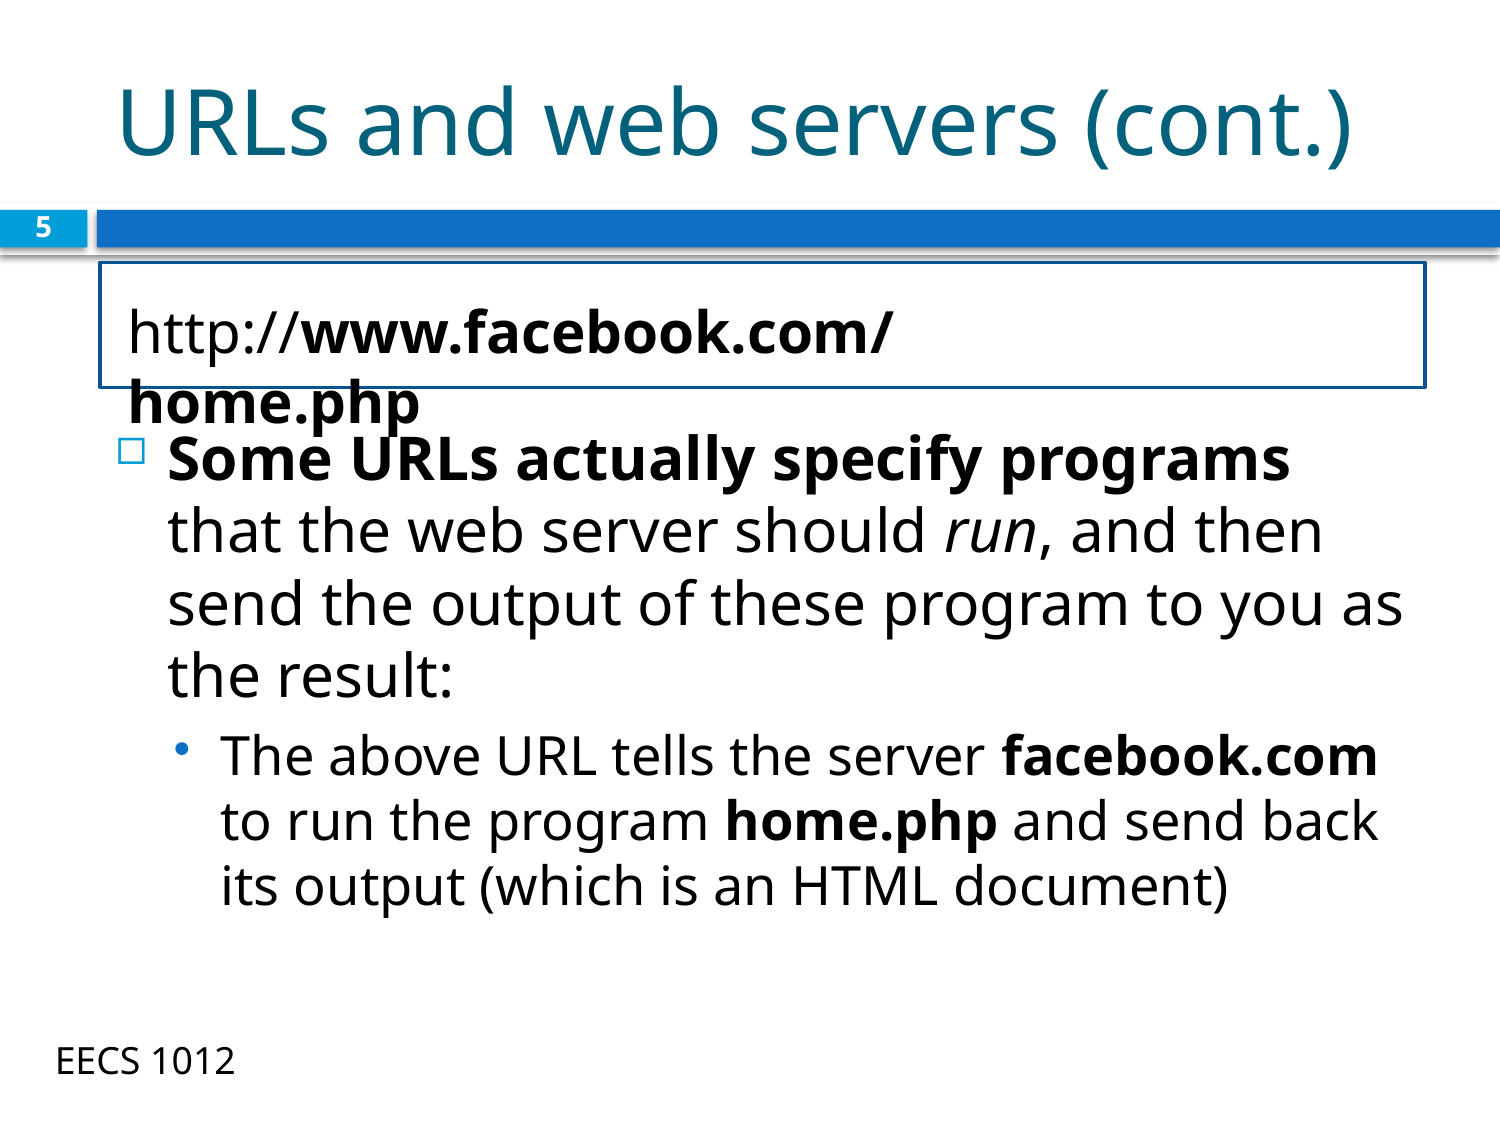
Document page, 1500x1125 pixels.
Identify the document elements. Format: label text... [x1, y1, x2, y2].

list Some URLs actually specify programs that the web server should run, and then send the output of these program to you as the result: The above URL tells the server facebook.com to run the program home.php and send back its output (which is an HTML document) [100, 412, 1439, 1013]
title URLs and web servers (cont.) [100, 37, 1439, 201]
footer CS [99, 1025, 990, 1085]
text_box [98, 261, 1427, 389]
text_box http://www.facebook.com/home.php [112, 287, 1100, 443]
slide_number 5 [0, 208, 88, 249]
text_box EECS 1012 [39, 1029, 273, 1089]
